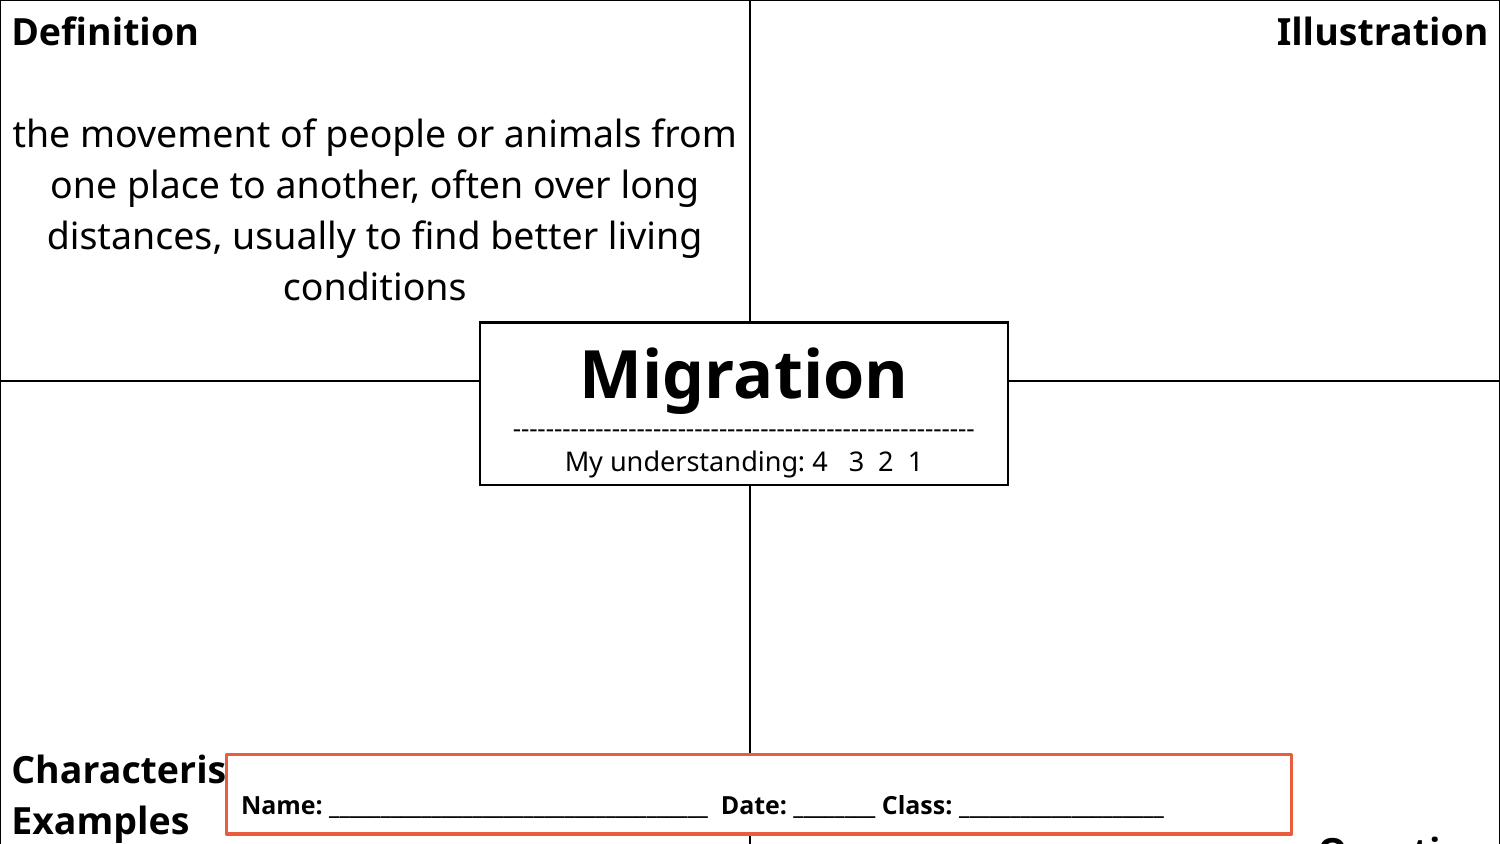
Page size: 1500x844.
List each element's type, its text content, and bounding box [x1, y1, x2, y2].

table_header Illustration [751, 1, 1499, 380]
text_box Migration -------------------------------------------------------- My understanding: 4 3 2 1 [480, 322, 1008, 486]
table_header Definition the movement of people or animals from one place to another, often over long distances, usually to find better living conditions [1, 1, 749, 380]
text_box Name: _____________________________________ Date: ________ Class: ____________________ [226, 754, 1292, 834]
table_cell Question [751, 382, 1499, 844]
table_cell Characteristics/ Examples [1, 382, 749, 844]
